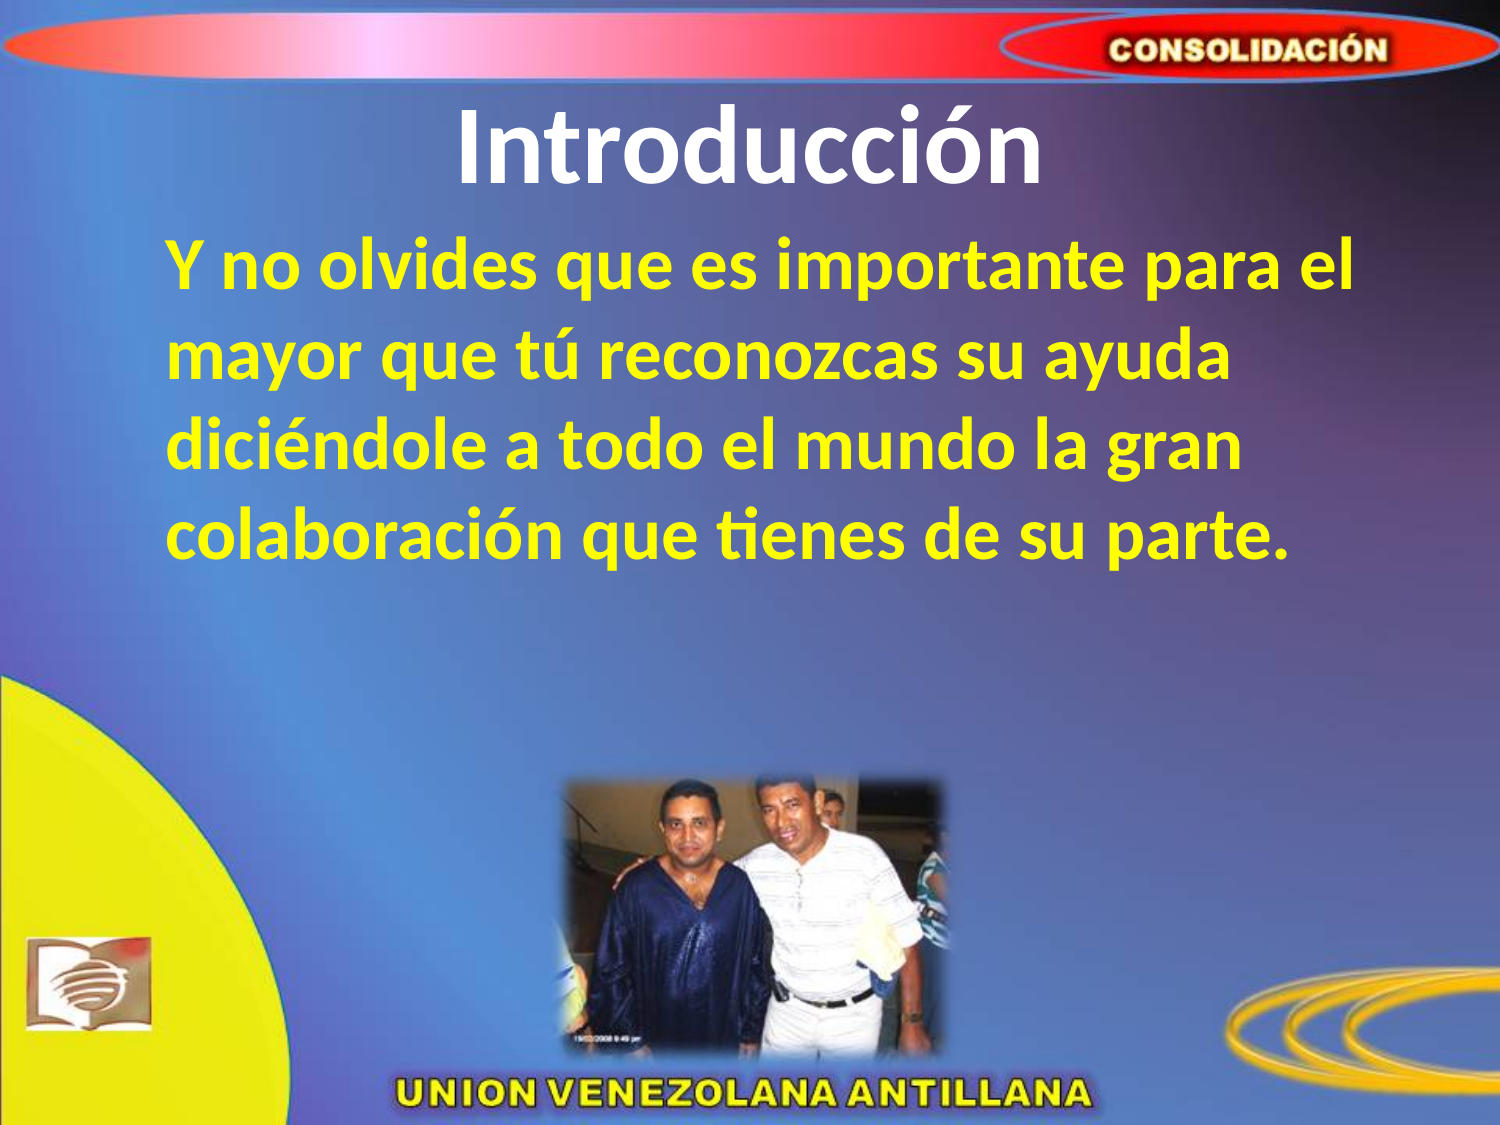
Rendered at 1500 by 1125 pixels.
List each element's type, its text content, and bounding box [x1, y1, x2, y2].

list Y no olvides que es importante para el mayor que tú reconozcas su ayuda diciéndole a todo el mundo la gran colaboración que tienes de su parte. [93, 233, 1418, 950]
picture [0, 0, 1500, 1125]
title Introducción [75, 45, 1425, 233]
